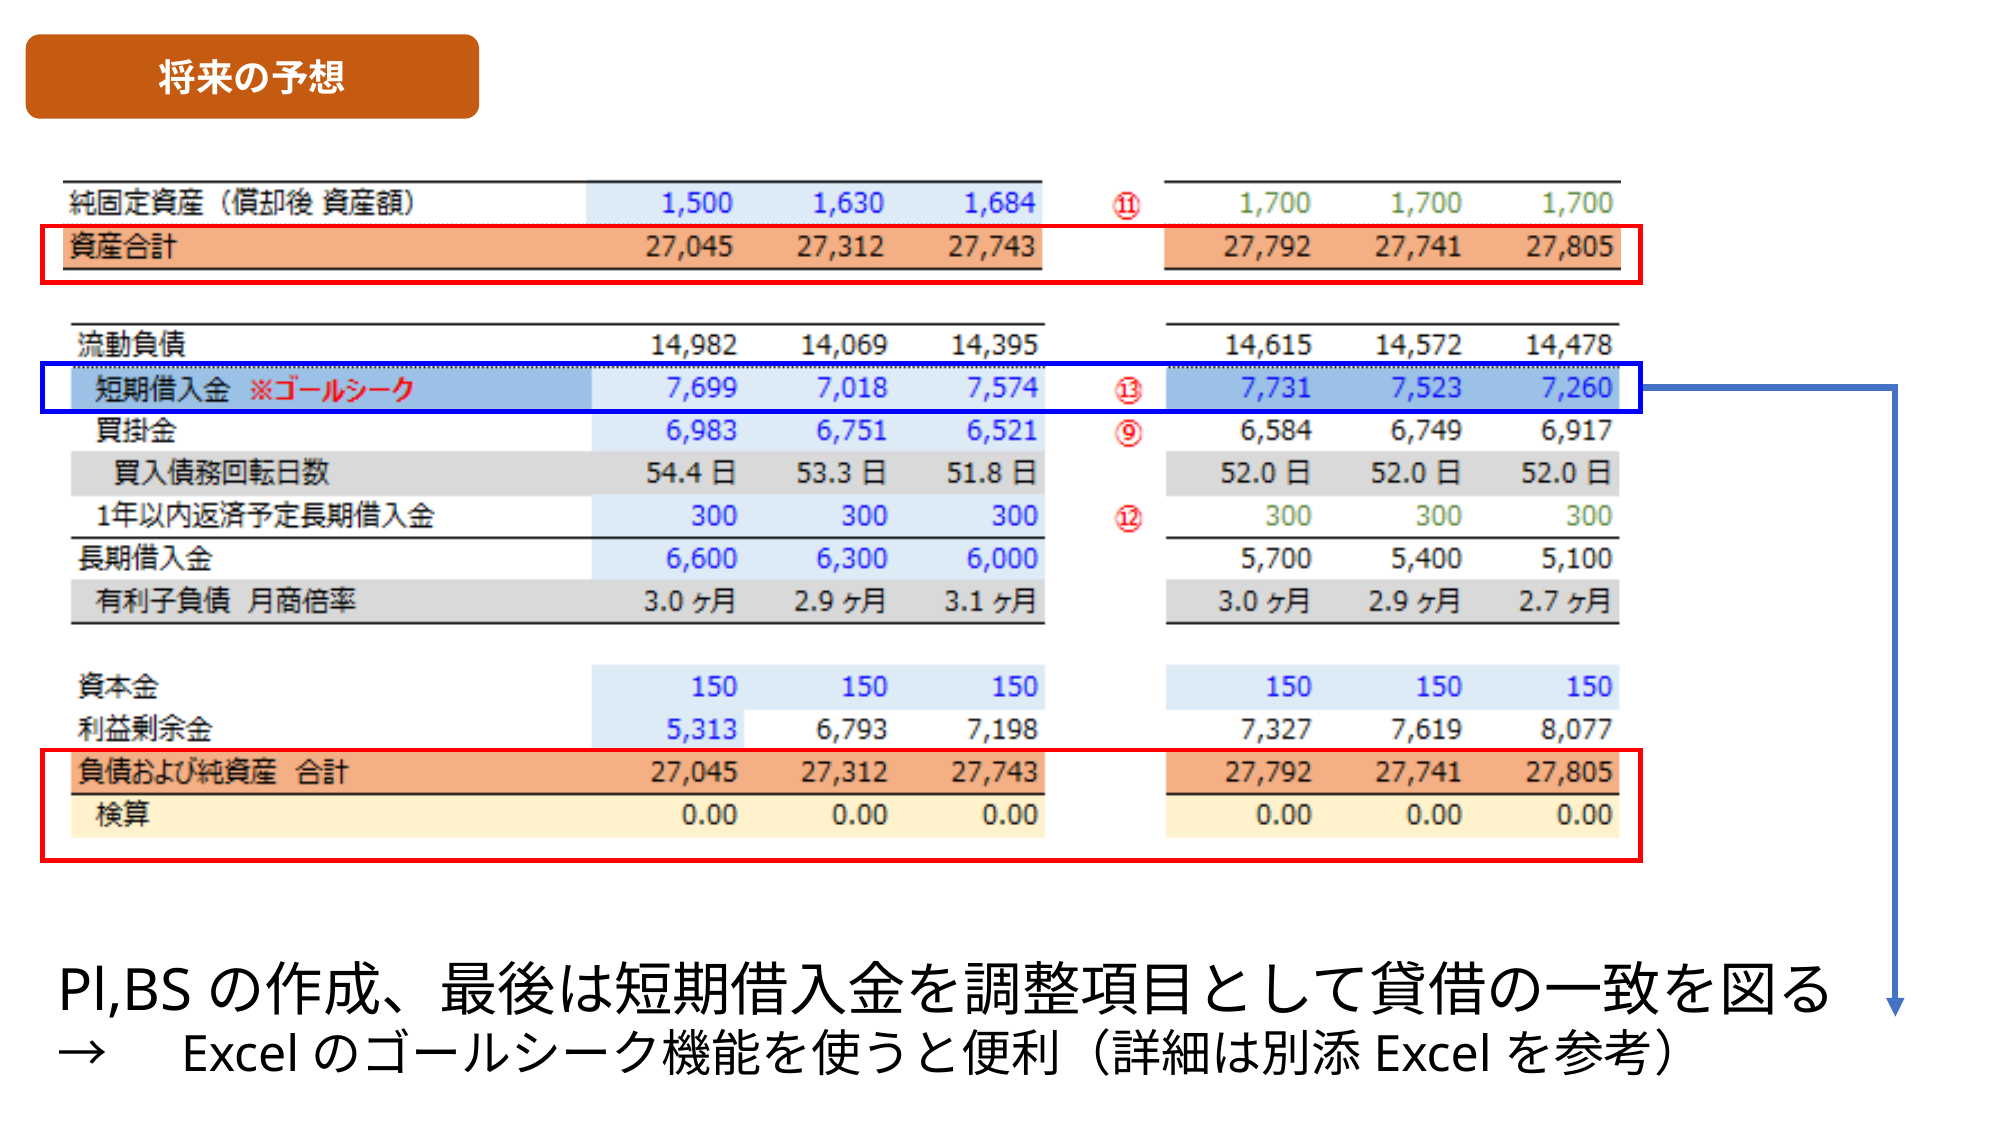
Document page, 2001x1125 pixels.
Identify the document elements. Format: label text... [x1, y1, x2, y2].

text_box [41, 363, 65, 412]
text_box 将来の予想 [24, 33, 481, 120]
picture [63, 179, 1621, 273]
text_box Pl,BSの作成、最後は短期借入金を調整項目として貸借の一致を図る → Excelのゴールシーク機能を使うと便利（詳細は別添Excelを参考） [42, 944, 1896, 1089]
picture [65, 308, 1629, 843]
text_box [1629, 363, 1642, 412]
text_box [41, 749, 1640, 862]
text_box [41, 225, 1642, 284]
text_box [1640, 387, 1896, 1018]
